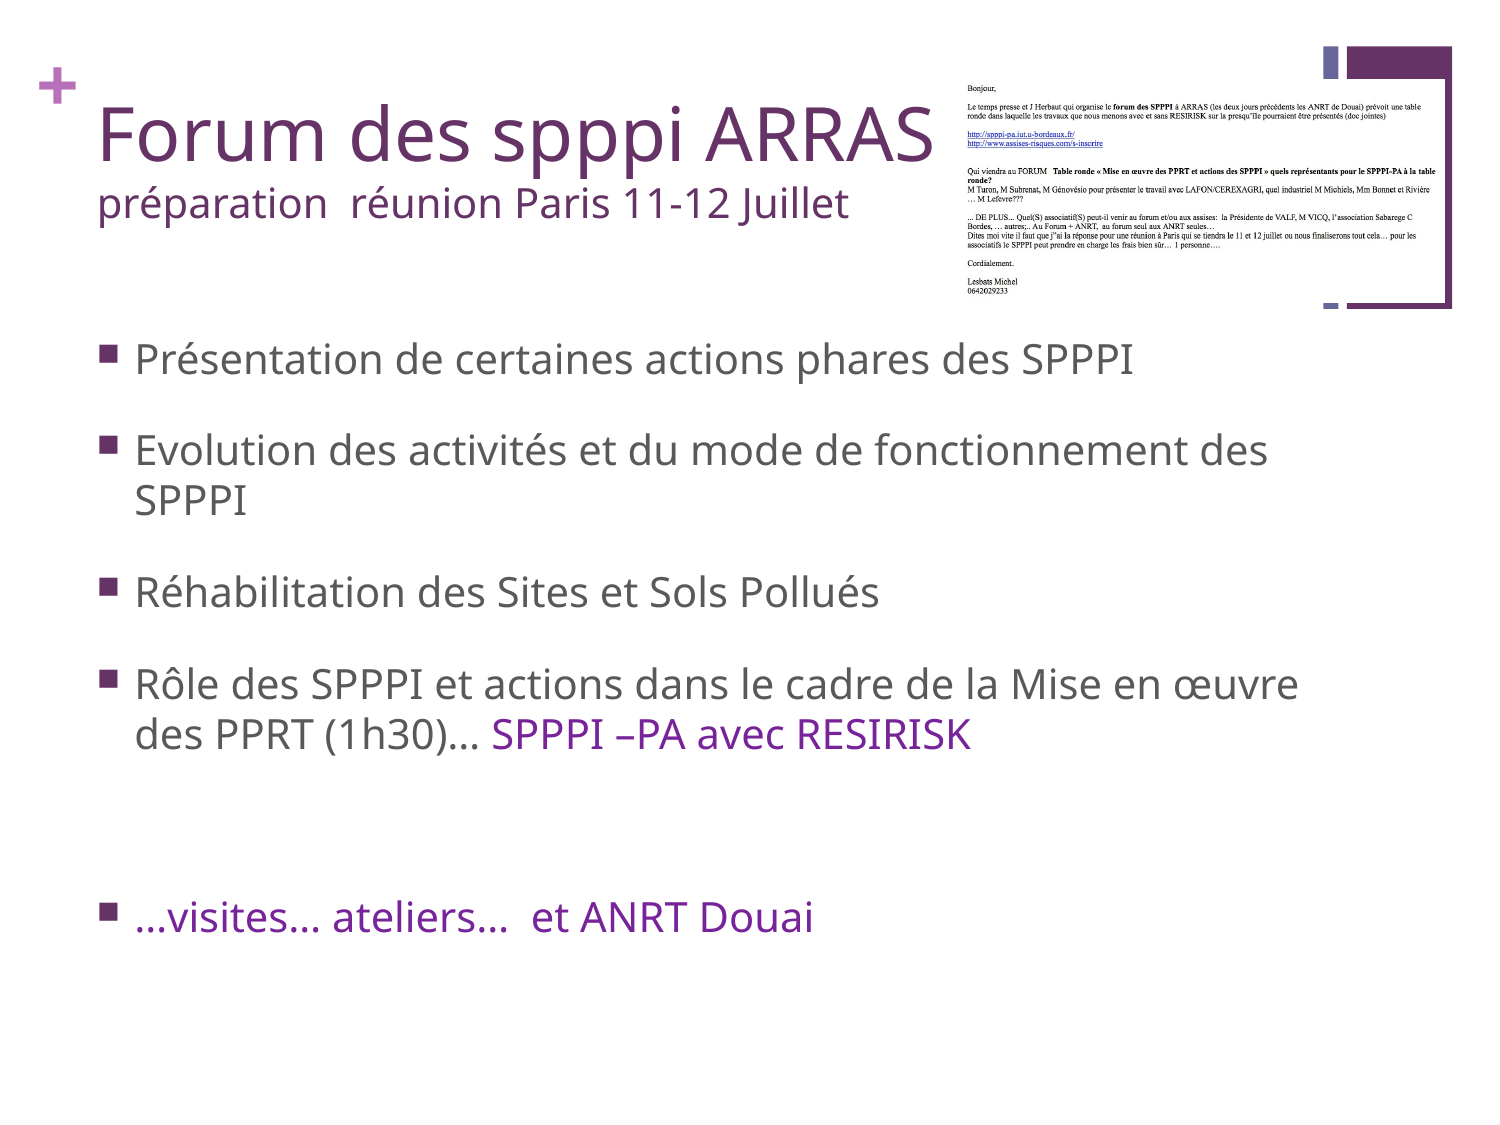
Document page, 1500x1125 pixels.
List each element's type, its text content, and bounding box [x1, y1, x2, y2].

picture [957, 78, 1446, 303]
title Forum des spppi ARRAS préparation réunion Paris 11-12 Juillet [81, 79, 954, 263]
list Présentation de certaines actions phares des SPPPI Evolution des activités et du mode de fonctionnement des SPPPI Réhabilitation des Sites et Sols Pollués Rôle des SPPPI et actions dans le cadre de la Mise en œuvre des PPRT (1h30)… SPPPI –PA avec RESIRISK …visites… ateliers… et ANRT Douai [81, 324, 1322, 1005]
